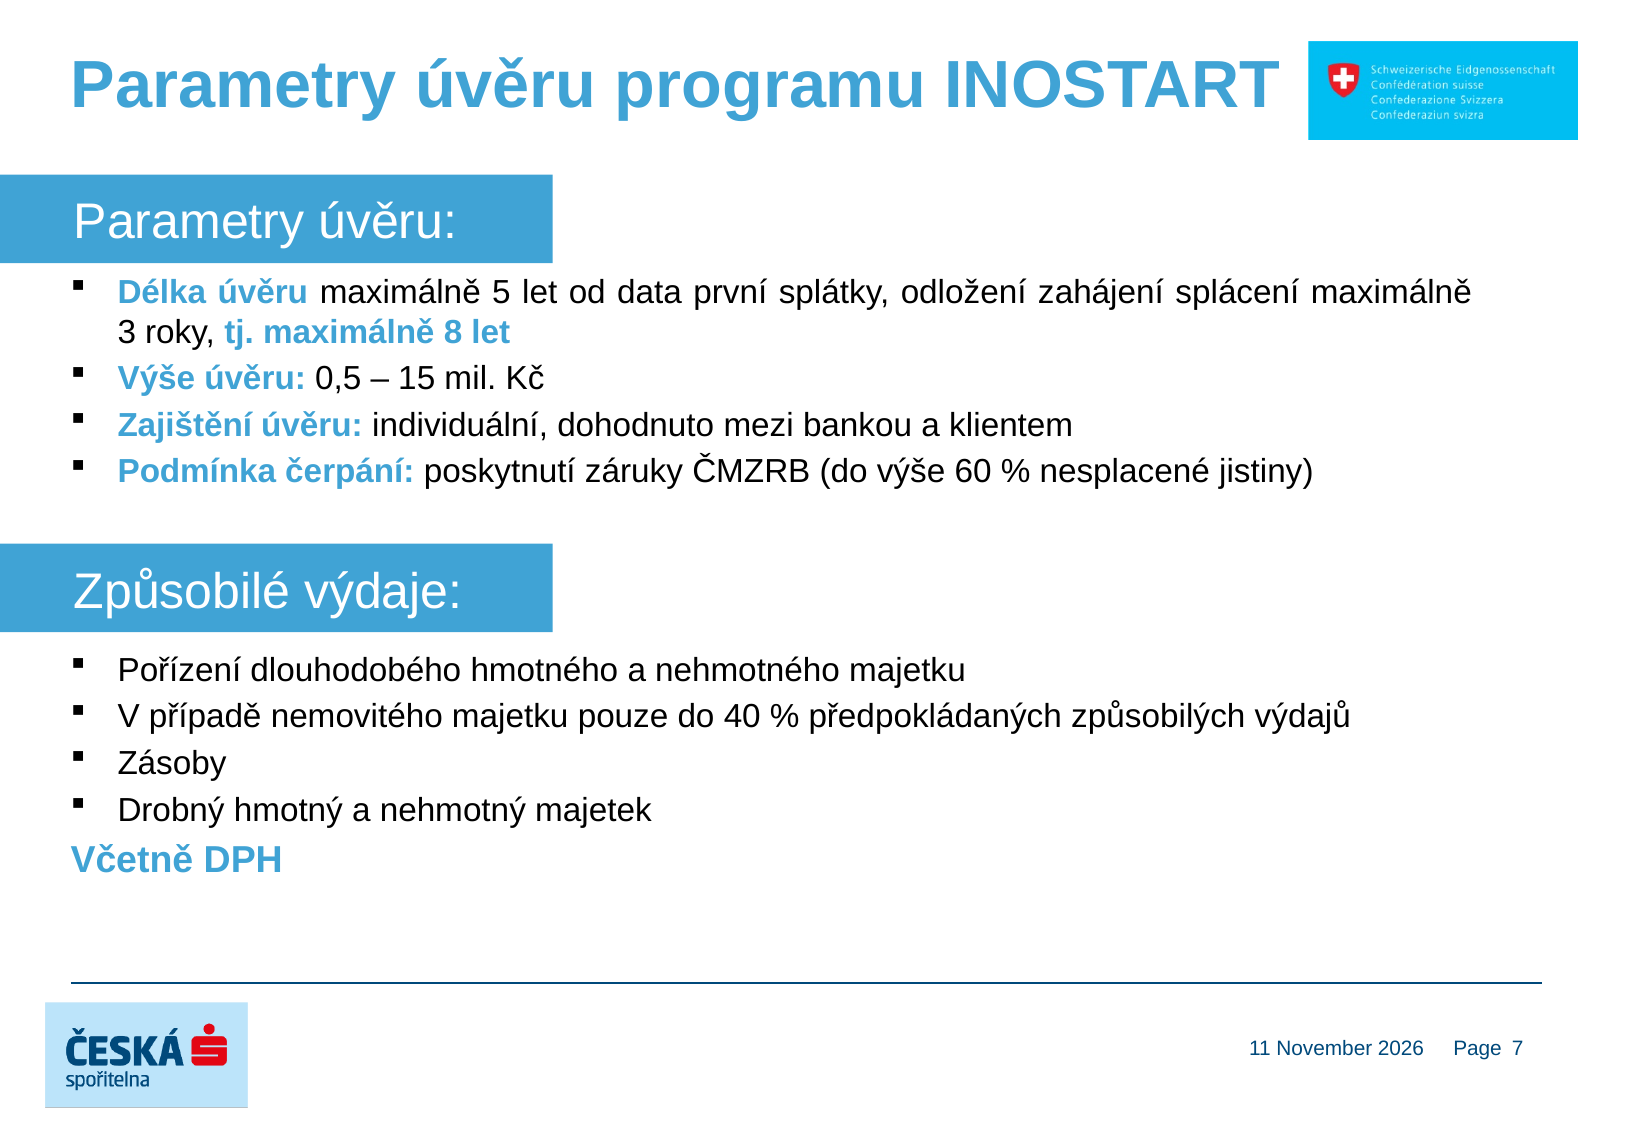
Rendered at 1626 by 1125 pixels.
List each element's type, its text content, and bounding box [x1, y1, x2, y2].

picture [1475, 83, 1483, 88]
picture [1328, 63, 1360, 97]
picture [1474, 68, 1484, 75]
picture [1406, 82, 1415, 88]
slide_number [1234, 1015, 1424, 1060]
picture [44, 1001, 248, 1109]
text_box Parametry úvěru: [0, 174, 553, 264]
picture [1437, 83, 1446, 88]
picture [1405, 112, 1415, 118]
list Délka úvěru maximálně 5 let od data první splátky, odložení zahájení splácení maximálně 3 roky, tj. maximálně 8 let Výše úvěru: 0,5 – 15 mil. Kč Zajištění úvěru: individuální, dohodnuto mezi bankou a klientem Podmínka čerpání: poskytnutí záruky ČMZRB (do výše 60 % nesplacené jistiny) Pořízení dlouhodobého hmotného a nehmotného majetku V případě nemovitého majetku pouze do 40 % předpokládaných způsobilých výdajů Zásoby Drobný hmotný a nehmotný majetek Včetně DPH [70, 270, 1474, 516]
picture [1410, 68, 1423, 73]
picture [1391, 68, 1407, 73]
slide_number Page 7 [1453, 1015, 1542, 1060]
text_box Způsobilé výdaje: [0, 543, 553, 633]
title Parametry úvěru programu INOSTART [70, 41, 1542, 266]
